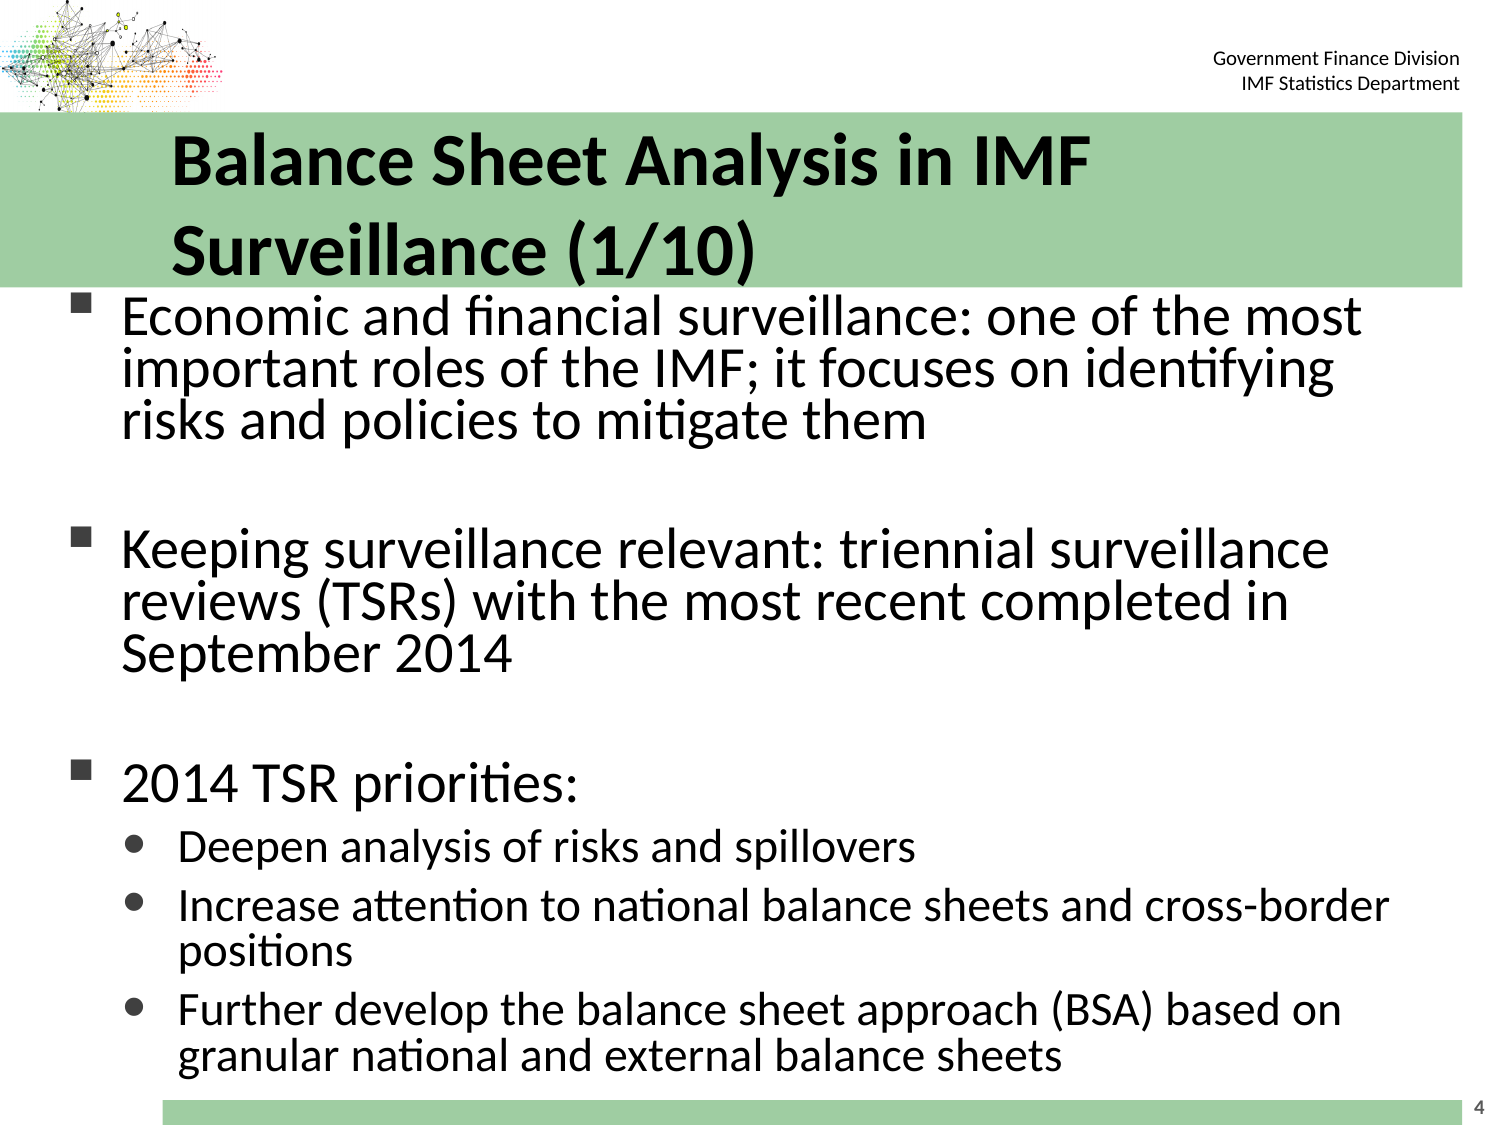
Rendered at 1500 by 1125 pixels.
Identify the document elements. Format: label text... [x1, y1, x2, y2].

picture [0, 0, 225, 112]
title Balance Sheet Analysis in IMF Surveillance (1/10) [0, 112, 1463, 288]
slide_number 4 [1441, 1074, 1500, 1125]
list Economic and financial surveillance: one of the most important roles of the IMF; it focuses on identifying risks and policies to mitigate them Keeping surveillance relevant: triennial surveillance reviews (TSRs) with the most recent completed in September 2014 2014 TSR priorities: Deepen analysis of risks and spillovers Increase attention to national balance sheets and cross-border positions Further develop the balance sheet approach (BSA) based on granular national and external balance sheets [50, 287, 1463, 1088]
